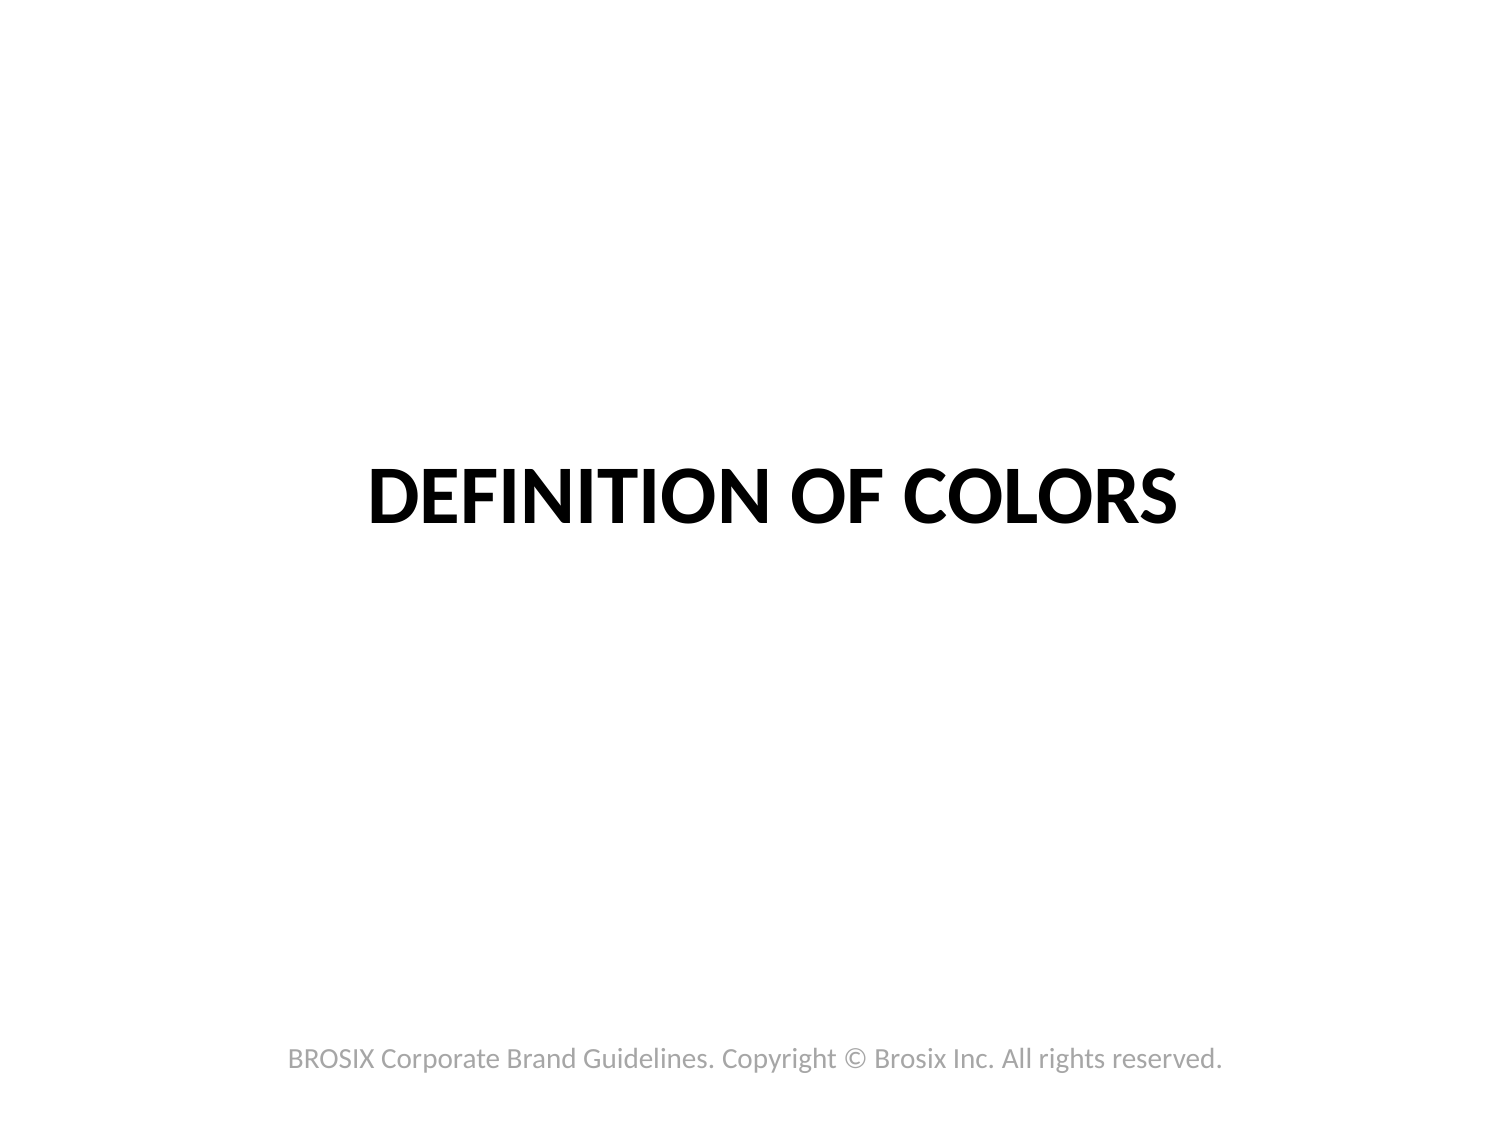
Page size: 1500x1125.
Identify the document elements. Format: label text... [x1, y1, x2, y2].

text_box BROSIX Corporate Brand Guidelines. Copyright © Brosix Inc. All rights reserved. [41, 1031, 1471, 1082]
title Definition of Colors [135, 432, 1411, 656]
